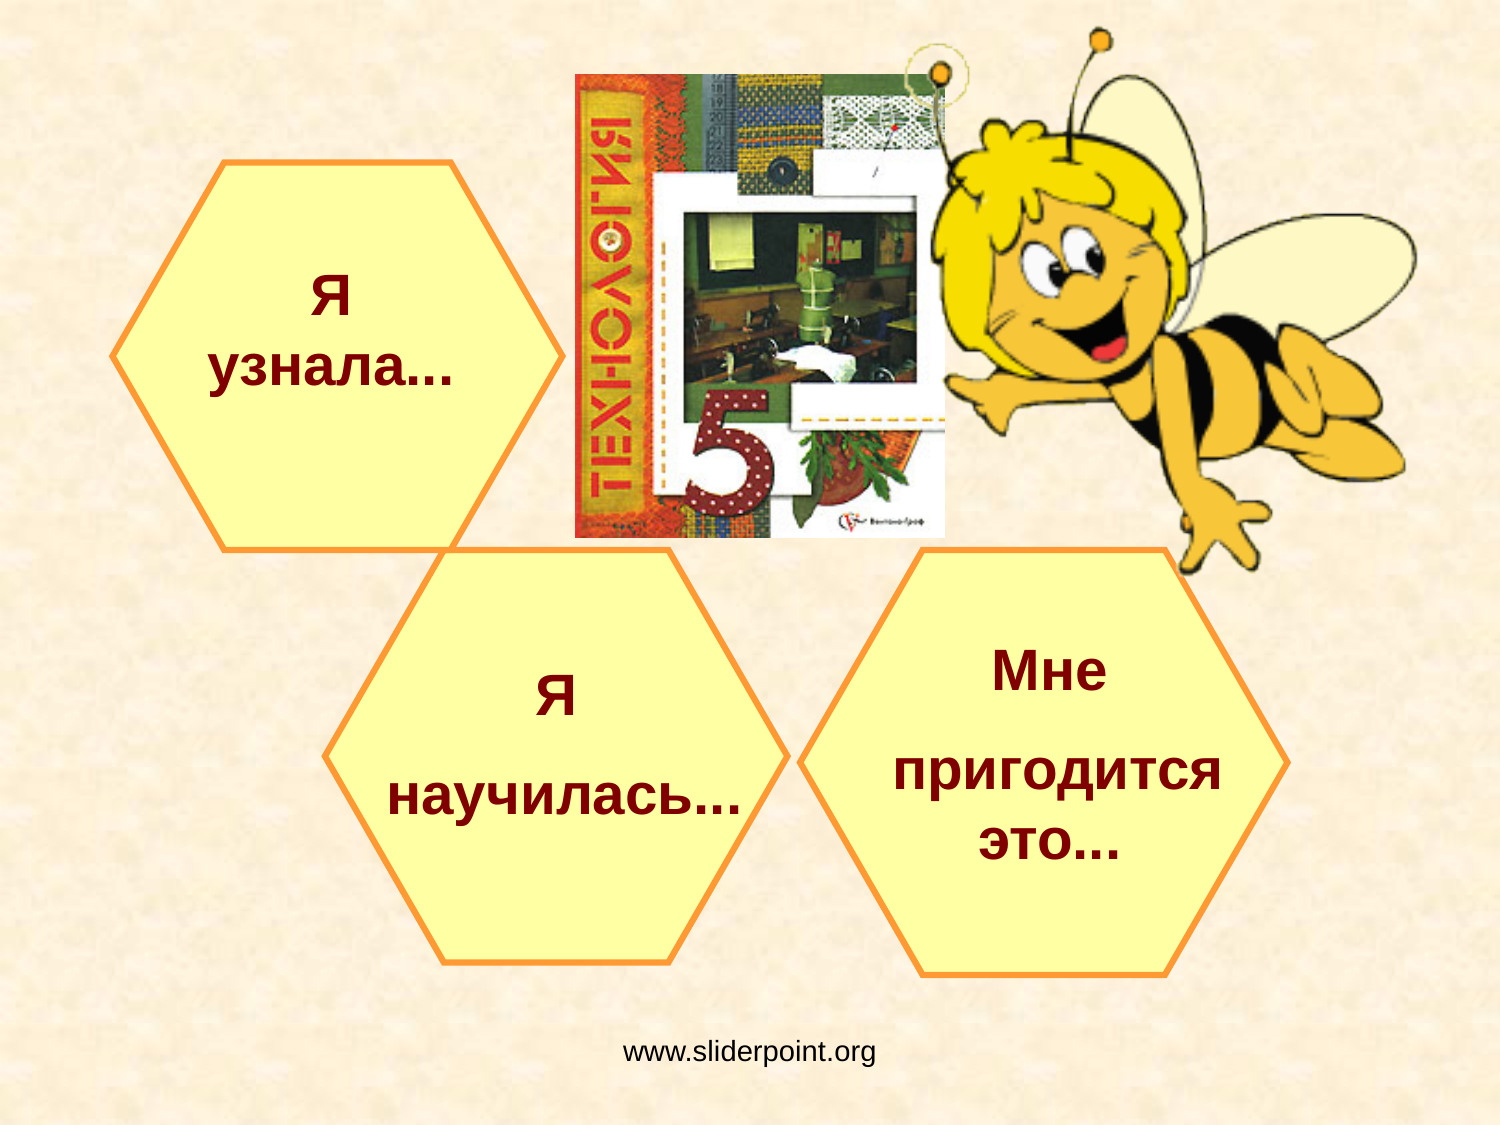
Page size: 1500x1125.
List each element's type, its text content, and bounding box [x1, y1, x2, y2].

text_box Я узнала... [187, 249, 475, 405]
text_box [867, 879, 1221, 975]
footer www.sliderpoint.org [512, 1024, 988, 1103]
text_box [369, 834, 743, 963]
text_box Я научилась... [337, 649, 775, 834]
text_box [386, 549, 726, 649]
text_box [775, 734, 788, 778]
text_box [324, 735, 337, 778]
text_box [112, 162, 563, 550]
text_box [879, 590, 1208, 624]
text_box [800, 720, 824, 805]
picture [0, 0, 1500, 1125]
text_box [1275, 740, 1288, 785]
text_box Мне пригодится это... [824, 624, 1275, 879]
